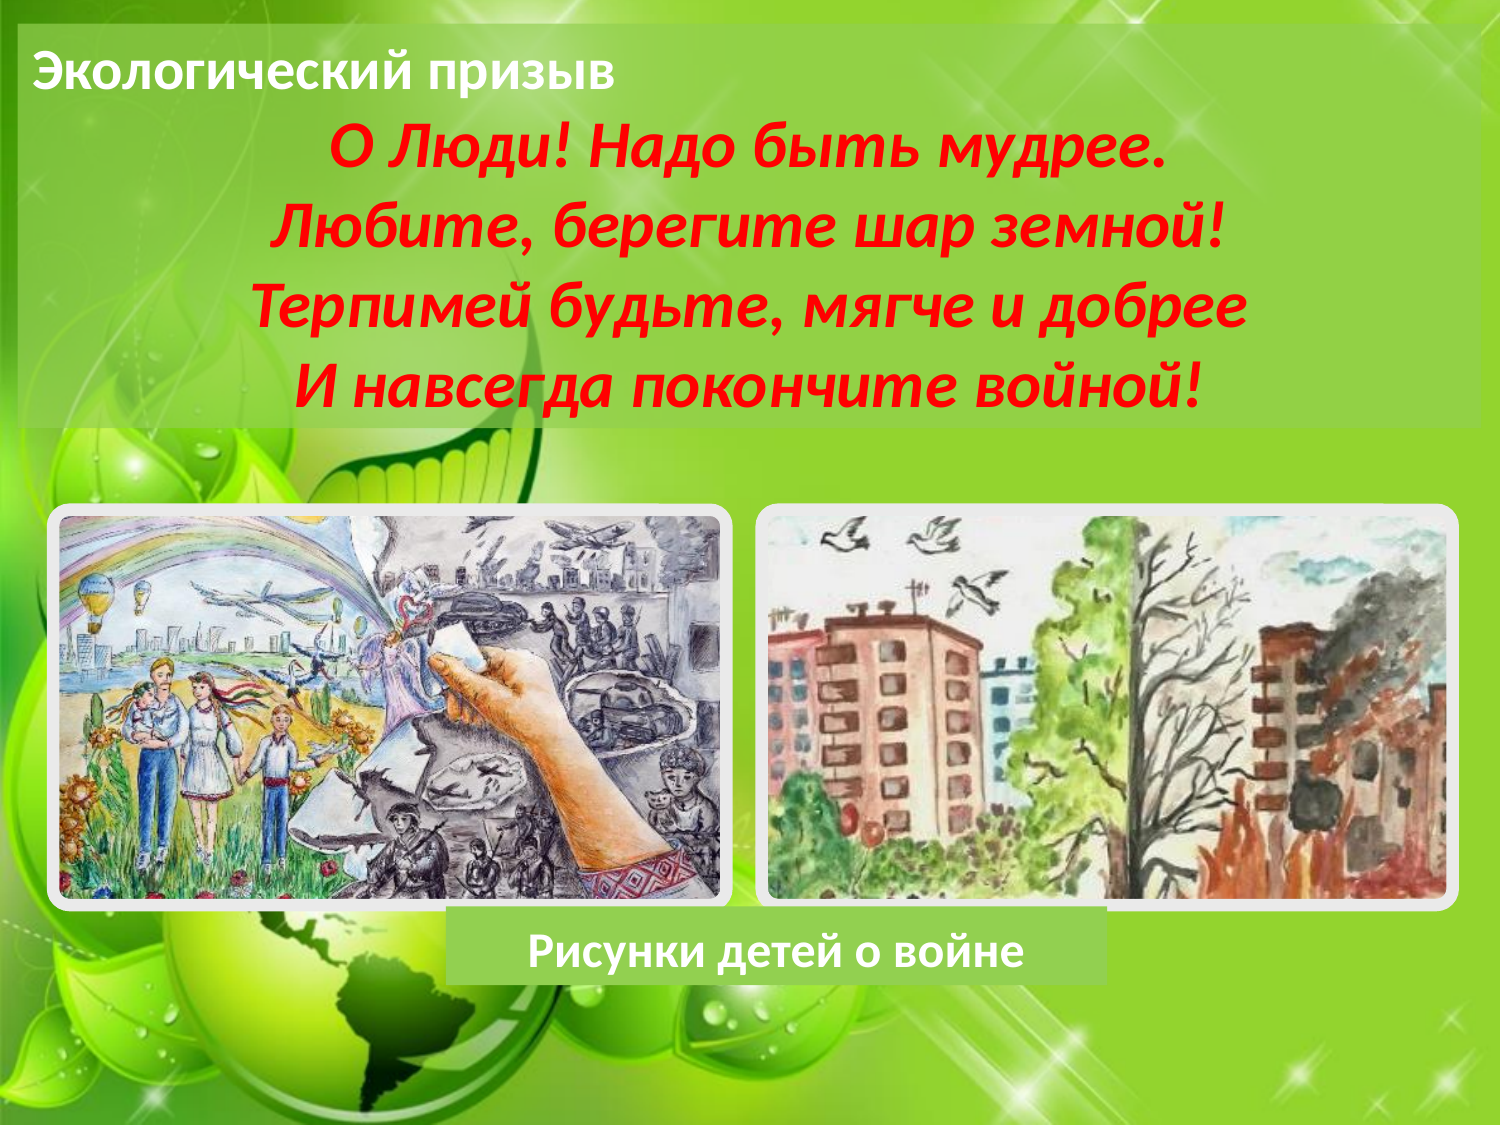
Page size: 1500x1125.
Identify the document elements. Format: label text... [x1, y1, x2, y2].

text_box Рисунки детей о войне [445, 906, 1108, 986]
text_box Экологический призыв О Люди! Надо быть мудрее. Любите, берегите шар земной! Терпимей будьте, мягче и добрее И навсегда покончите войной! [17, 23, 1482, 429]
picture [0, 0, 1500, 1125]
